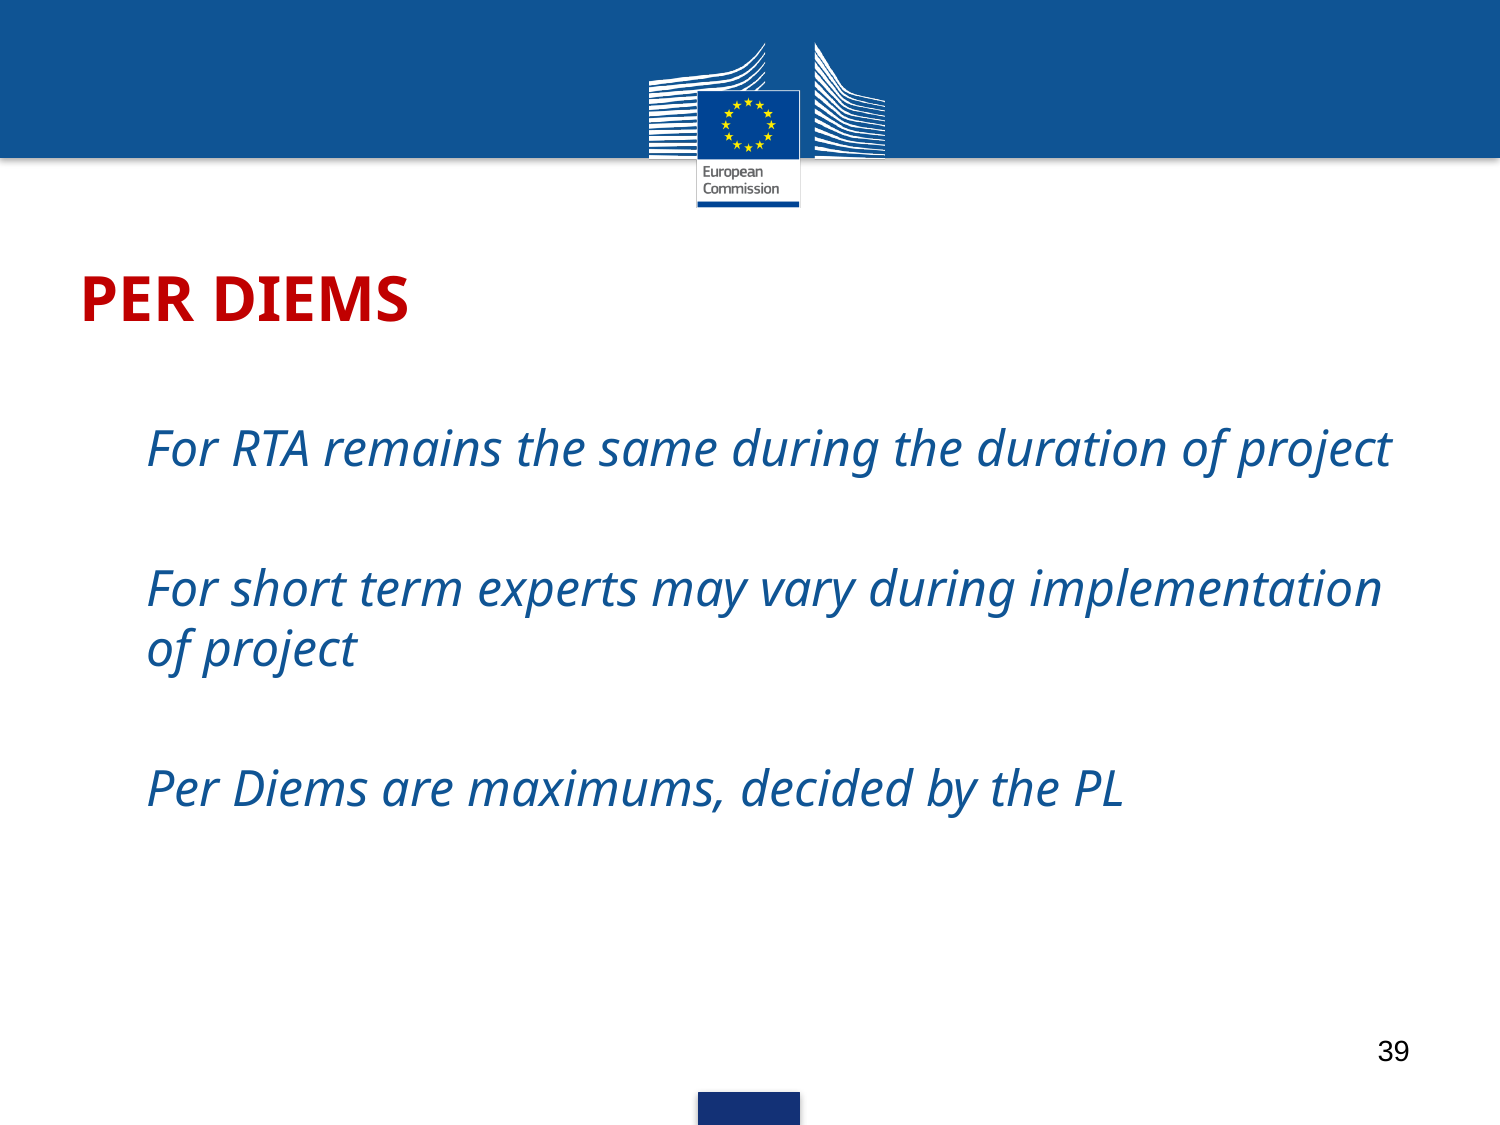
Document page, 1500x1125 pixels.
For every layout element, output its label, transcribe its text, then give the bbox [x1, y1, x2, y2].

picture [649, 42, 885, 208]
title PER DIEMS [64, 219, 1415, 374]
slide_number 39 [1074, 1024, 1425, 1103]
list For RTA remains the same during the duration of project For short term experts may vary during implementation of project Per Diems are maximums, decided by the PL [75, 408, 1425, 988]
